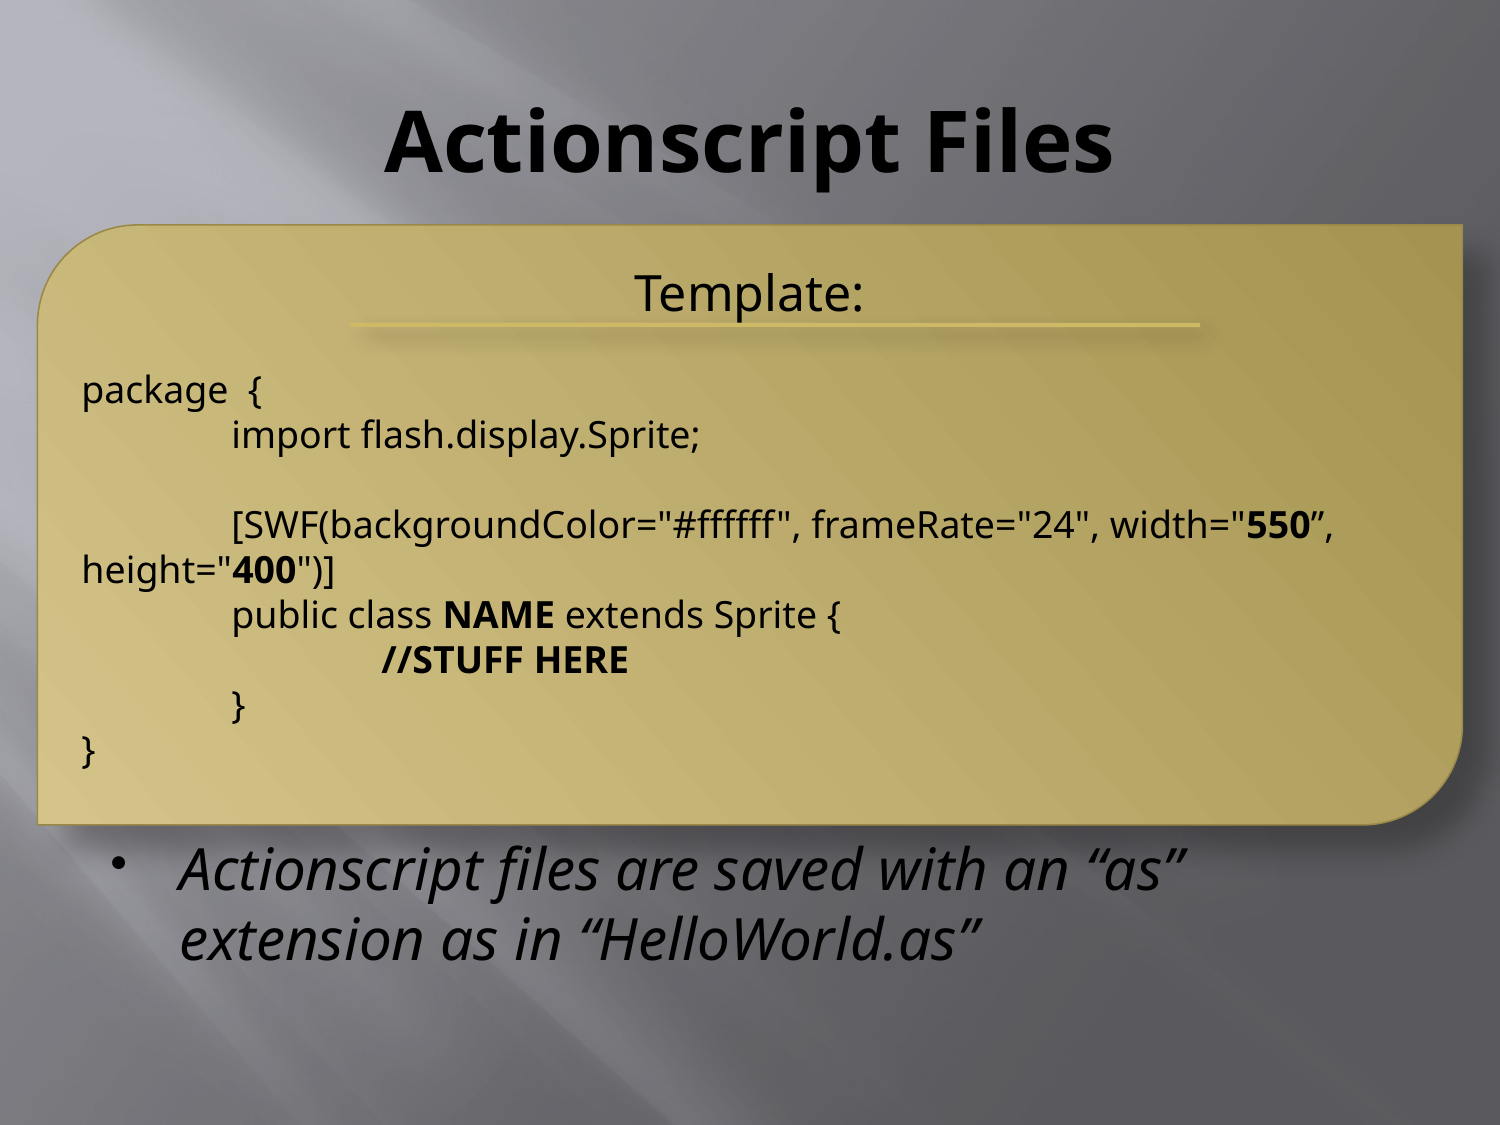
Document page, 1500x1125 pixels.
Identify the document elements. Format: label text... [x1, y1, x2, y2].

text_box Template: package { import flash.display.Sprite; [SWF(backgroundColor="#ffffff", frameRate="24", width="550”, height="400")] public class NAME extends Sprite { //STUFF HERE } } [36, 224, 1464, 826]
list Actionscript files are saved with an “as” extension as in “HelloWorld.as” [75, 862, 1425, 1035]
title Actionscript Files [75, 45, 1425, 233]
